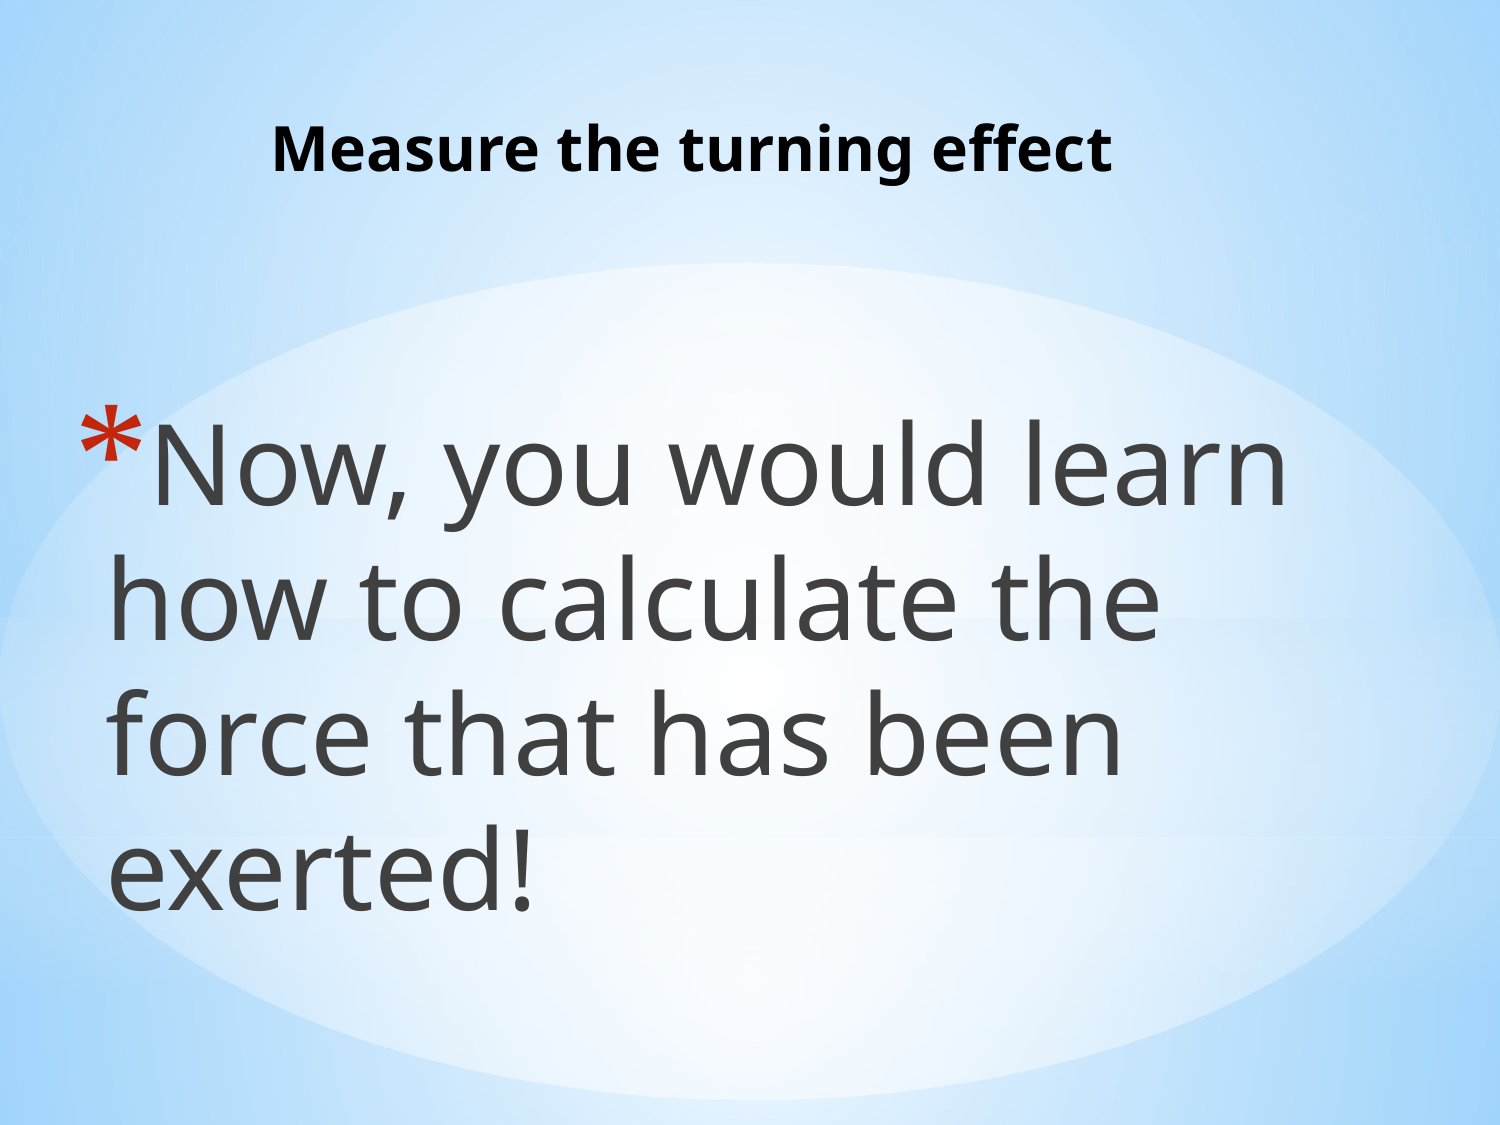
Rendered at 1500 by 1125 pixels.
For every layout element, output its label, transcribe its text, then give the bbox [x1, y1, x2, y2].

list Now, you would learn how to calculate the force that has been exerted! [53, 385, 1388, 956]
text_box Measure the turning effect [135, 101, 1258, 237]
